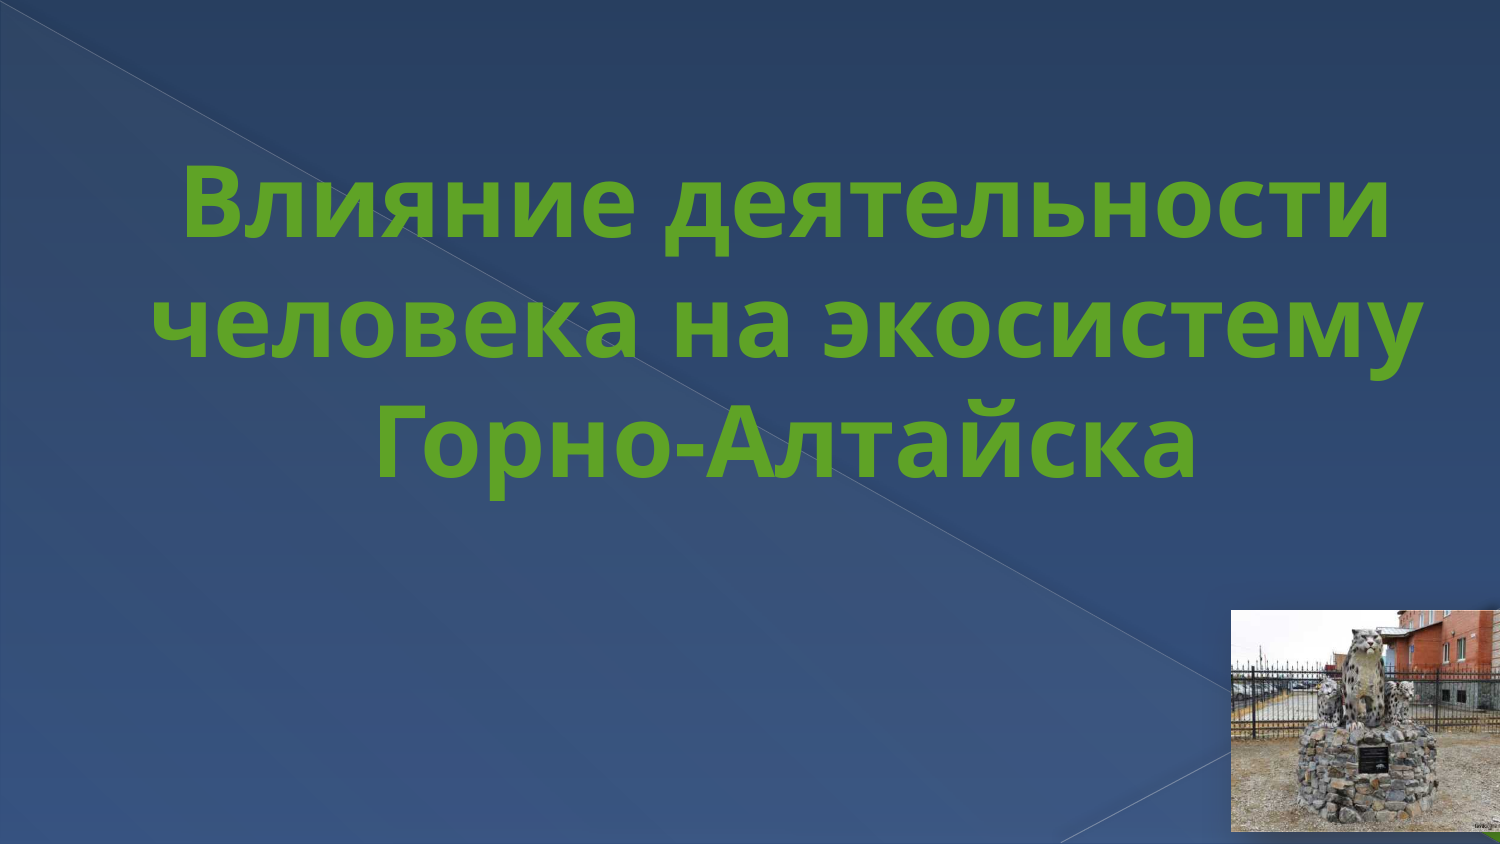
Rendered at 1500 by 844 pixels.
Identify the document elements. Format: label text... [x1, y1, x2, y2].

title Влияние деятельности человека на экосистему Горно-Алтайска [0, 352, 1500, 505]
picture [1231, 610, 1500, 833]
